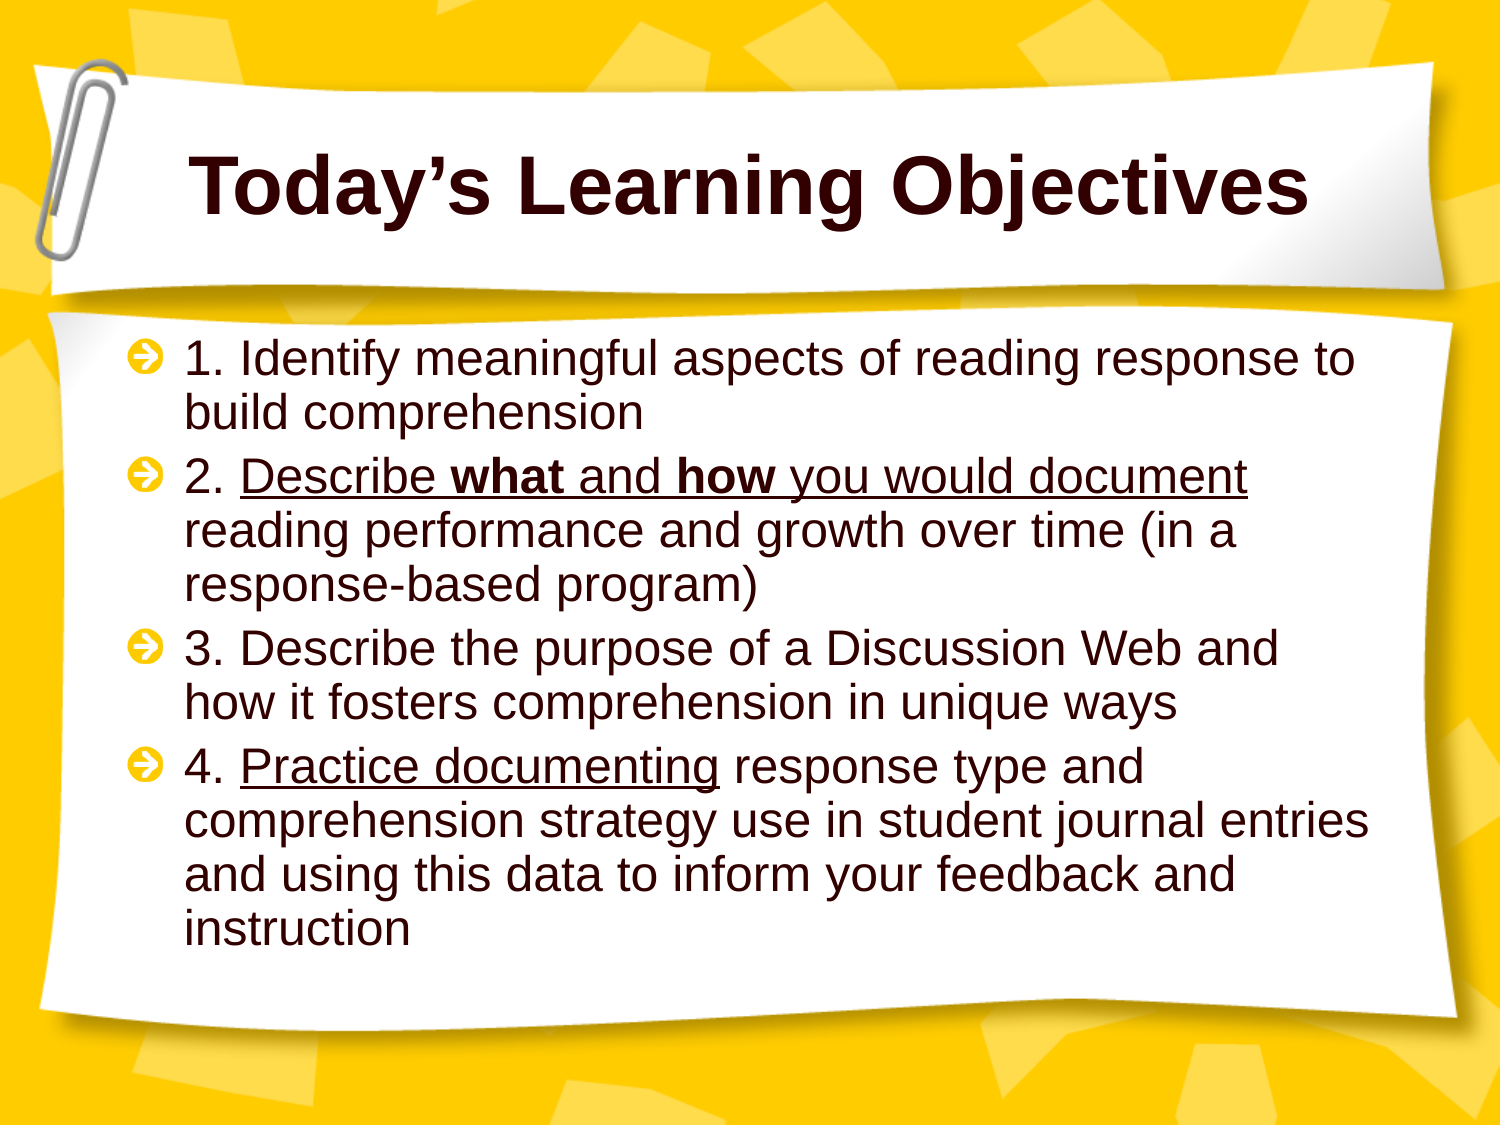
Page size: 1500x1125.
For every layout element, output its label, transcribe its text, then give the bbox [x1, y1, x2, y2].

title Today’s Learning Objectives [112, 87, 1388, 276]
picture [0, 0, 1500, 1125]
list 1. Identify meaningful aspects of reading response to build comprehension 2. Describe what and how you would document reading performance and growth over time (in a response-based program) 3. Describe the purpose of a Discussion Web and how it fosters comprehension in unique ways 4. Practice documenting response type and comprehension strategy use in student journal entries and using this data to inform your feedback and instruction [112, 324, 1388, 901]
